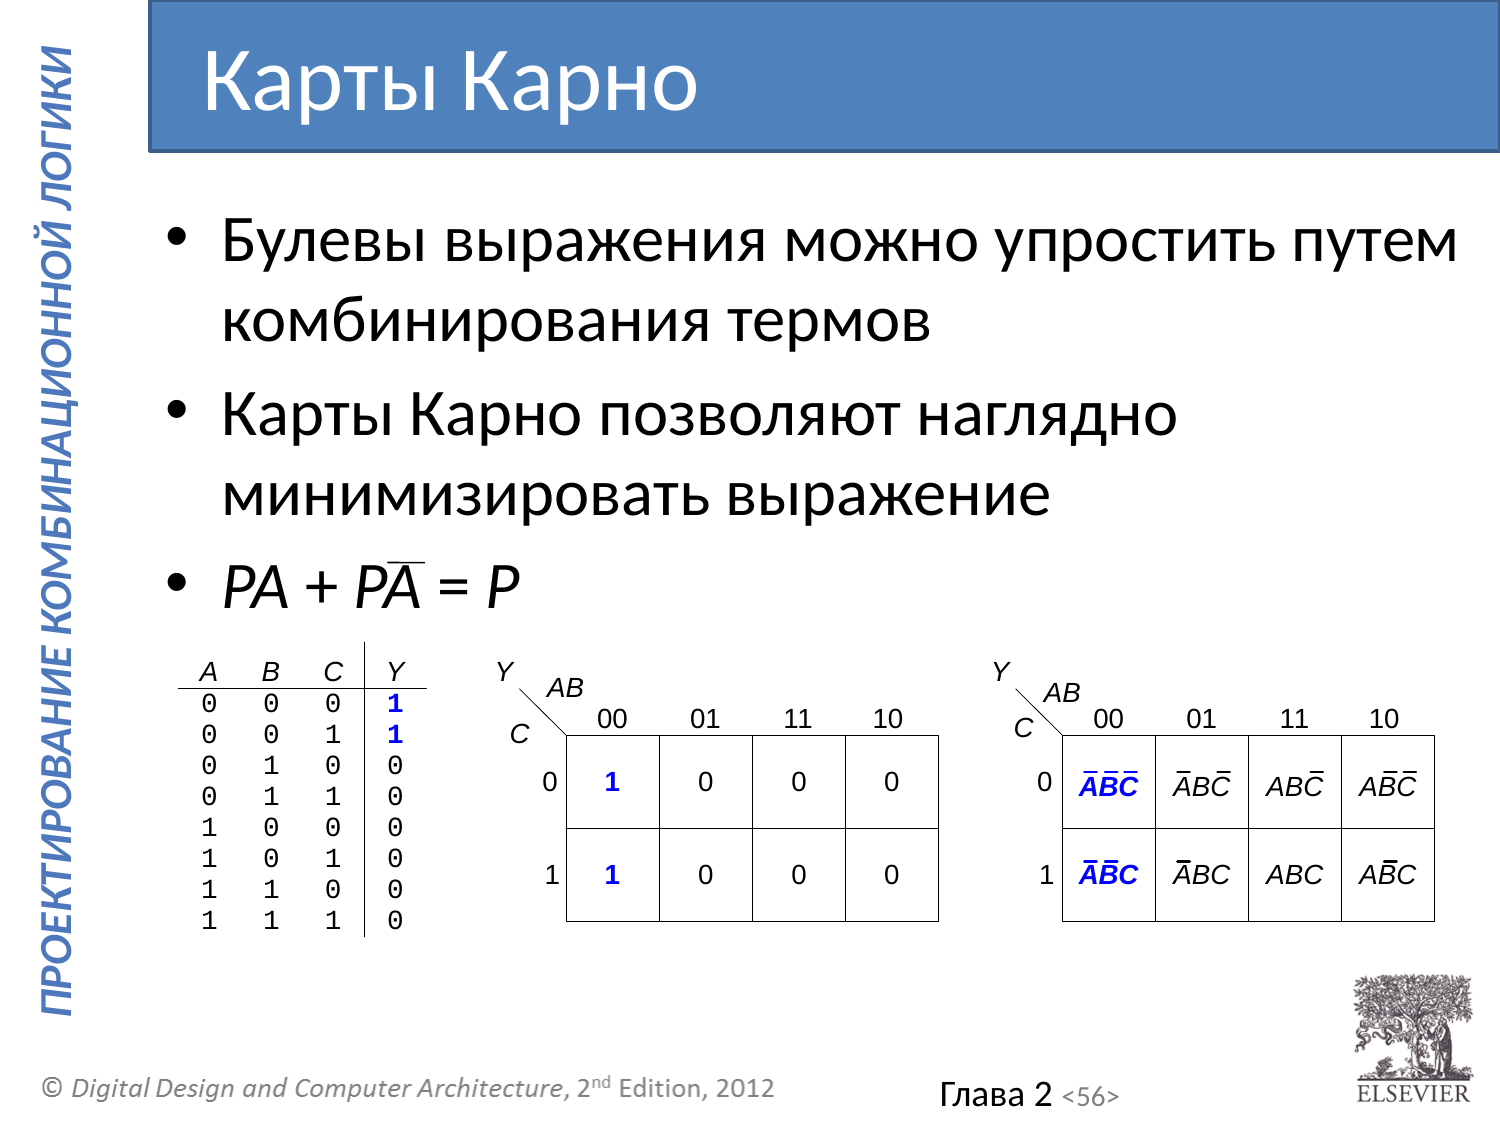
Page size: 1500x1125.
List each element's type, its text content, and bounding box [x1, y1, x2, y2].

picture [0, 0, 1500, 1125]
list Булевы выражения можно упростить путем комбинирования термов Карты Карно позволяют наглядно минимизировать выражение PA + PA = P [150, 187, 1488, 475]
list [112, 637, 1438, 984]
text_box Карты Карно [187, 11, 1488, 136]
